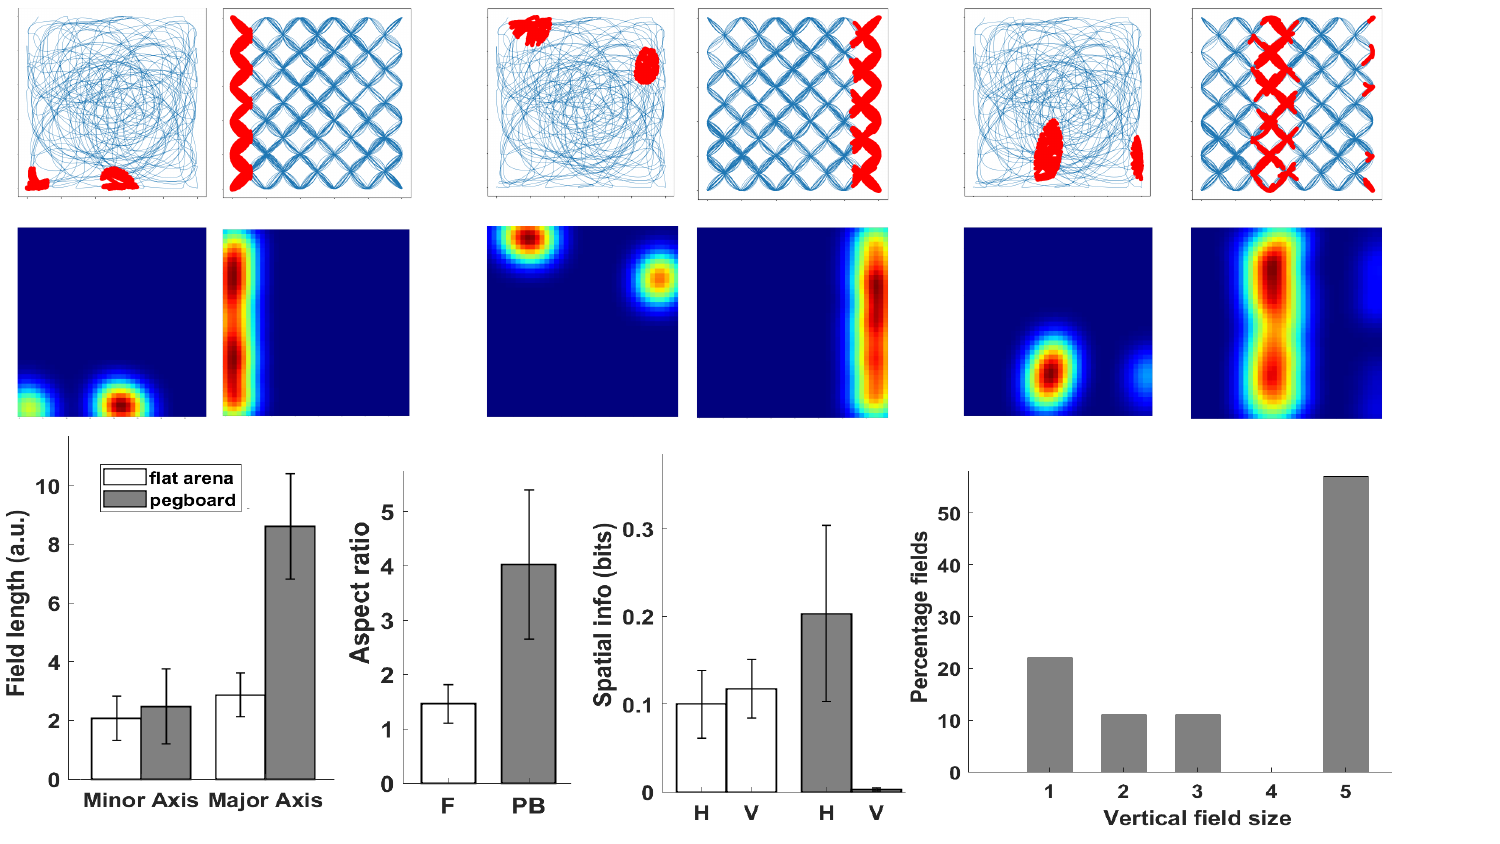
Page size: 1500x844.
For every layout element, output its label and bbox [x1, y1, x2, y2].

picture [963, 7, 1152, 197]
picture [1190, 226, 1383, 419]
picture [696, 8, 889, 201]
picture [17, 226, 210, 420]
picture [696, 226, 889, 419]
text_box [0, 436, 1393, 839]
picture [486, 226, 679, 418]
picture [17, 7, 207, 199]
picture [486, 7, 675, 199]
picture [1190, 7, 1383, 201]
picture [222, 7, 412, 199]
picture [222, 228, 410, 417]
picture [963, 226, 1154, 417]
